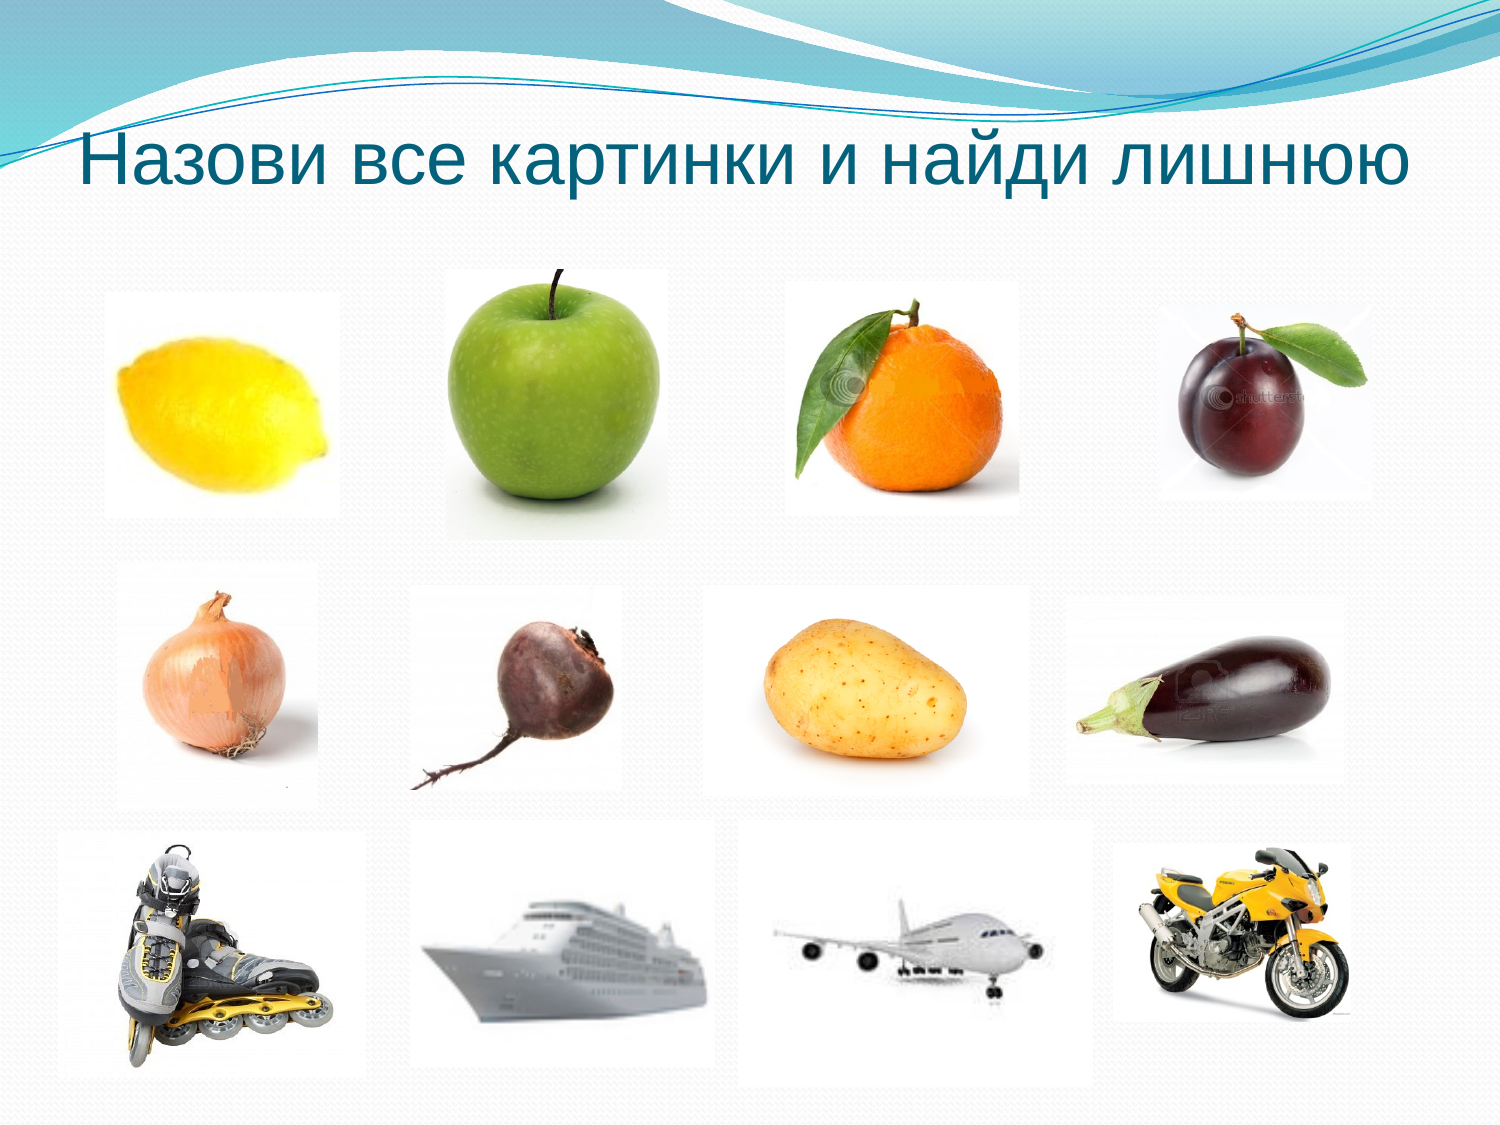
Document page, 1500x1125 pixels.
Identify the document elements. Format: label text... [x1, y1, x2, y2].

picture [116, 562, 318, 809]
picture [58, 831, 366, 1078]
picture [445, 269, 669, 540]
picture [738, 820, 1093, 1088]
picture [409, 585, 622, 790]
picture [784, 280, 1020, 516]
picture [702, 585, 1029, 796]
picture [1066, 597, 1345, 784]
title Назови все картинки и найди лишнюю [70, 82, 1421, 200]
picture [104, 292, 341, 519]
picture [1158, 304, 1372, 500]
picture [409, 820, 716, 1067]
picture [1112, 843, 1351, 1023]
